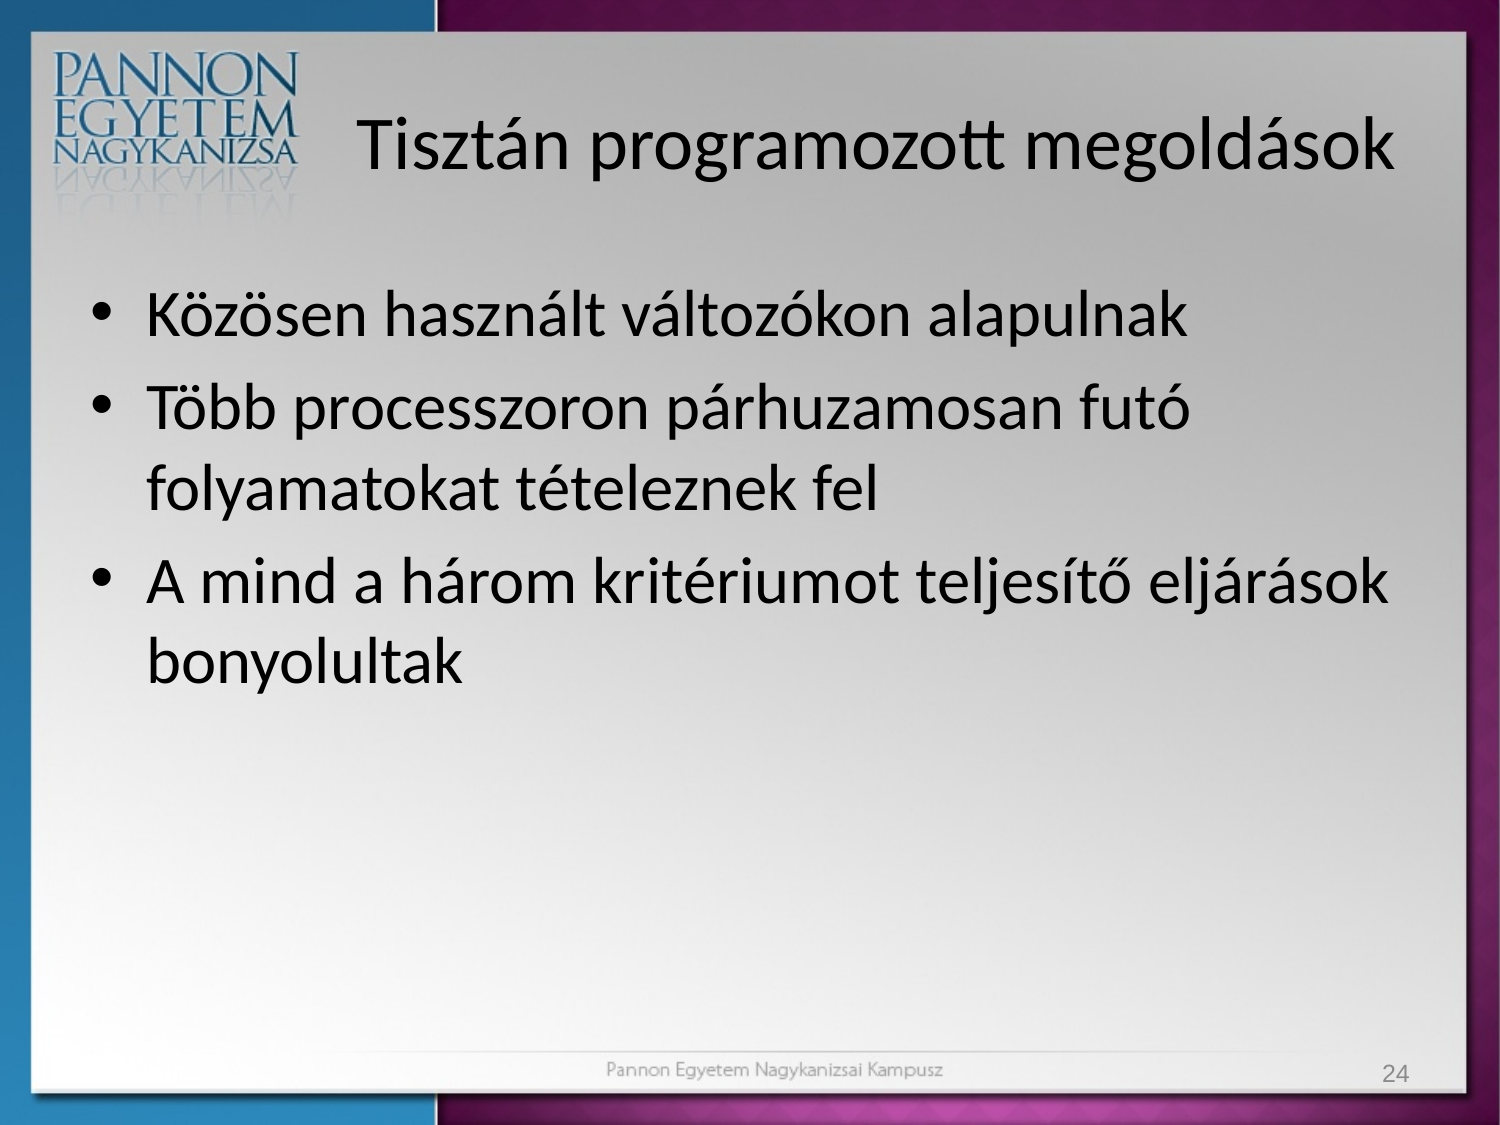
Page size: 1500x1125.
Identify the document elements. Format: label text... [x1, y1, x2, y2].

title Tisztán programozott megoldások [328, 45, 1425, 233]
list Közösen használt változókon alapulnak Több processzoron párhuzamosan futó folyamatokat tételeznek fel A mind a három kritériumot teljesítő eljárások bonyolultak [75, 262, 1425, 1038]
picture [0, 0, 1500, 1125]
slide_number 24 [1074, 1042, 1425, 1103]
